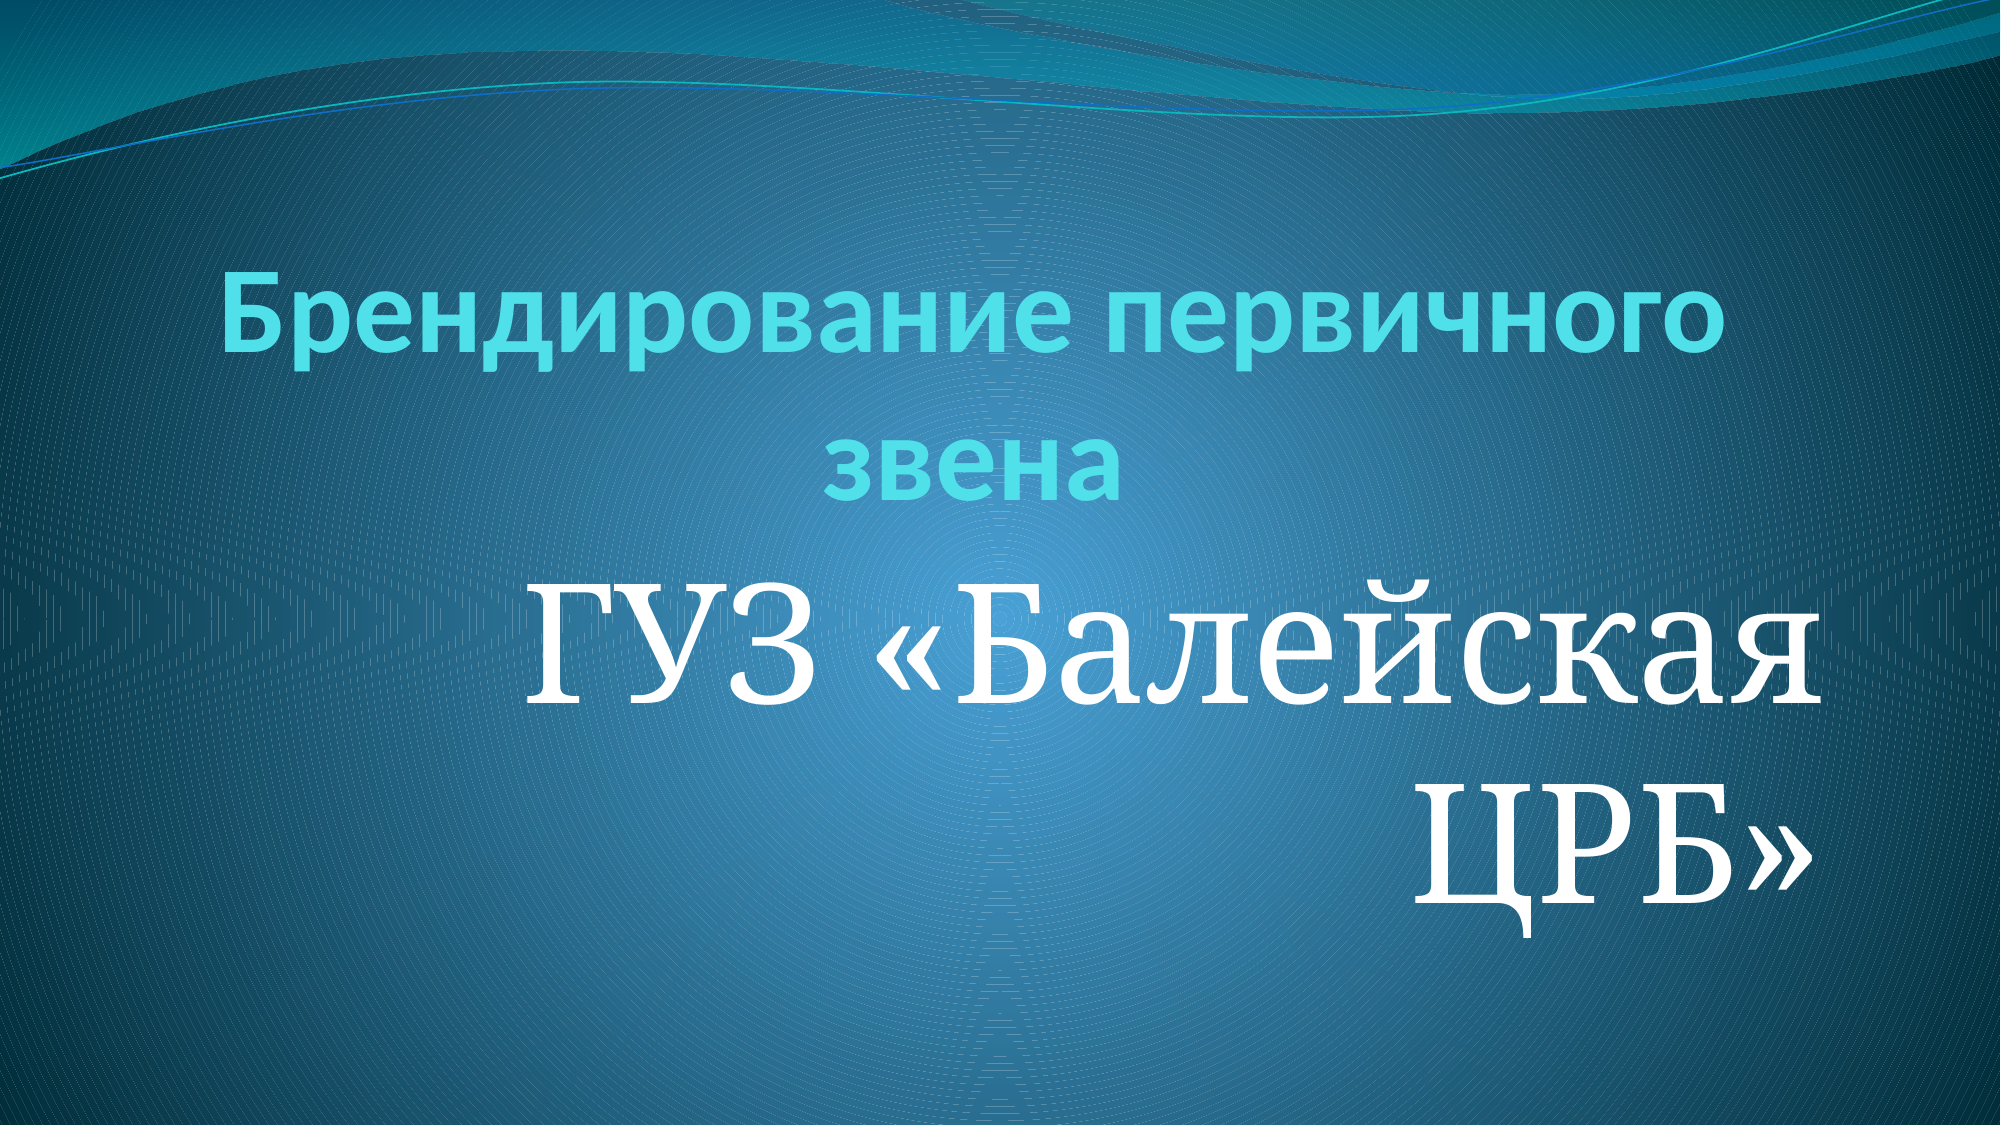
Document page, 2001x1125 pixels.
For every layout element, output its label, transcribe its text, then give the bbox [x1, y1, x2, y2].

subtitle ГУЗ «Балейская ЦРБ» [116, 529, 1835, 818]
title Брендирование первичного звена [116, 224, 1834, 525]
